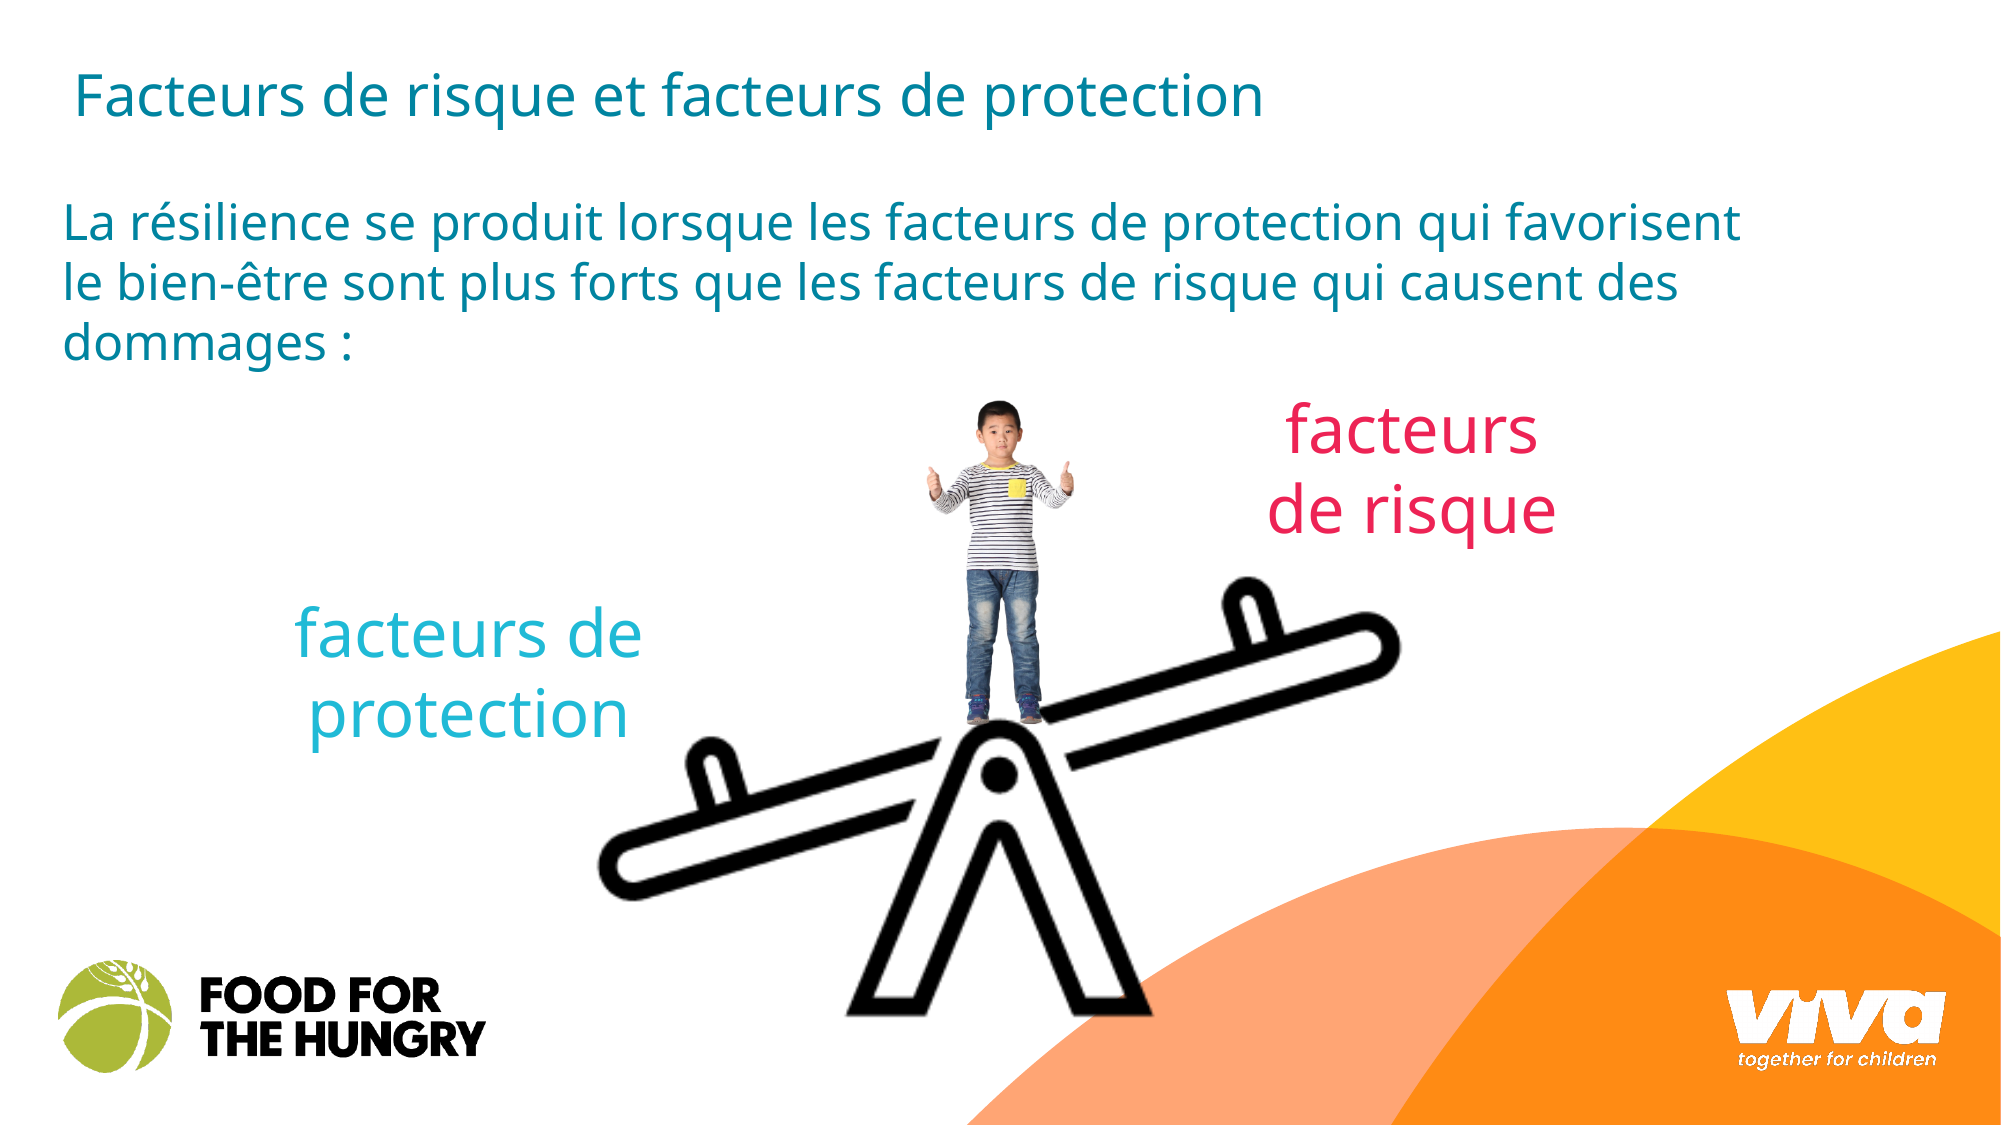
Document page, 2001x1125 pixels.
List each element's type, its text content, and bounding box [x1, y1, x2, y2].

picture [58, 960, 486, 1073]
text_box La résilience se produit lorsque les facteurs de protection qui favorisent le bien-être sont plus forts que les facteurs de risque qui causent des dommages : [47, 182, 1805, 378]
picture [556, 346, 1444, 1125]
text_box facteurs de risque [1444, 379, 1579, 554]
text_box facteurs de protection [272, 583, 556, 758]
list Facteurs de risque et facteurs de protection [59, 59, 1942, 272]
picture [1672, 936, 2000, 1125]
